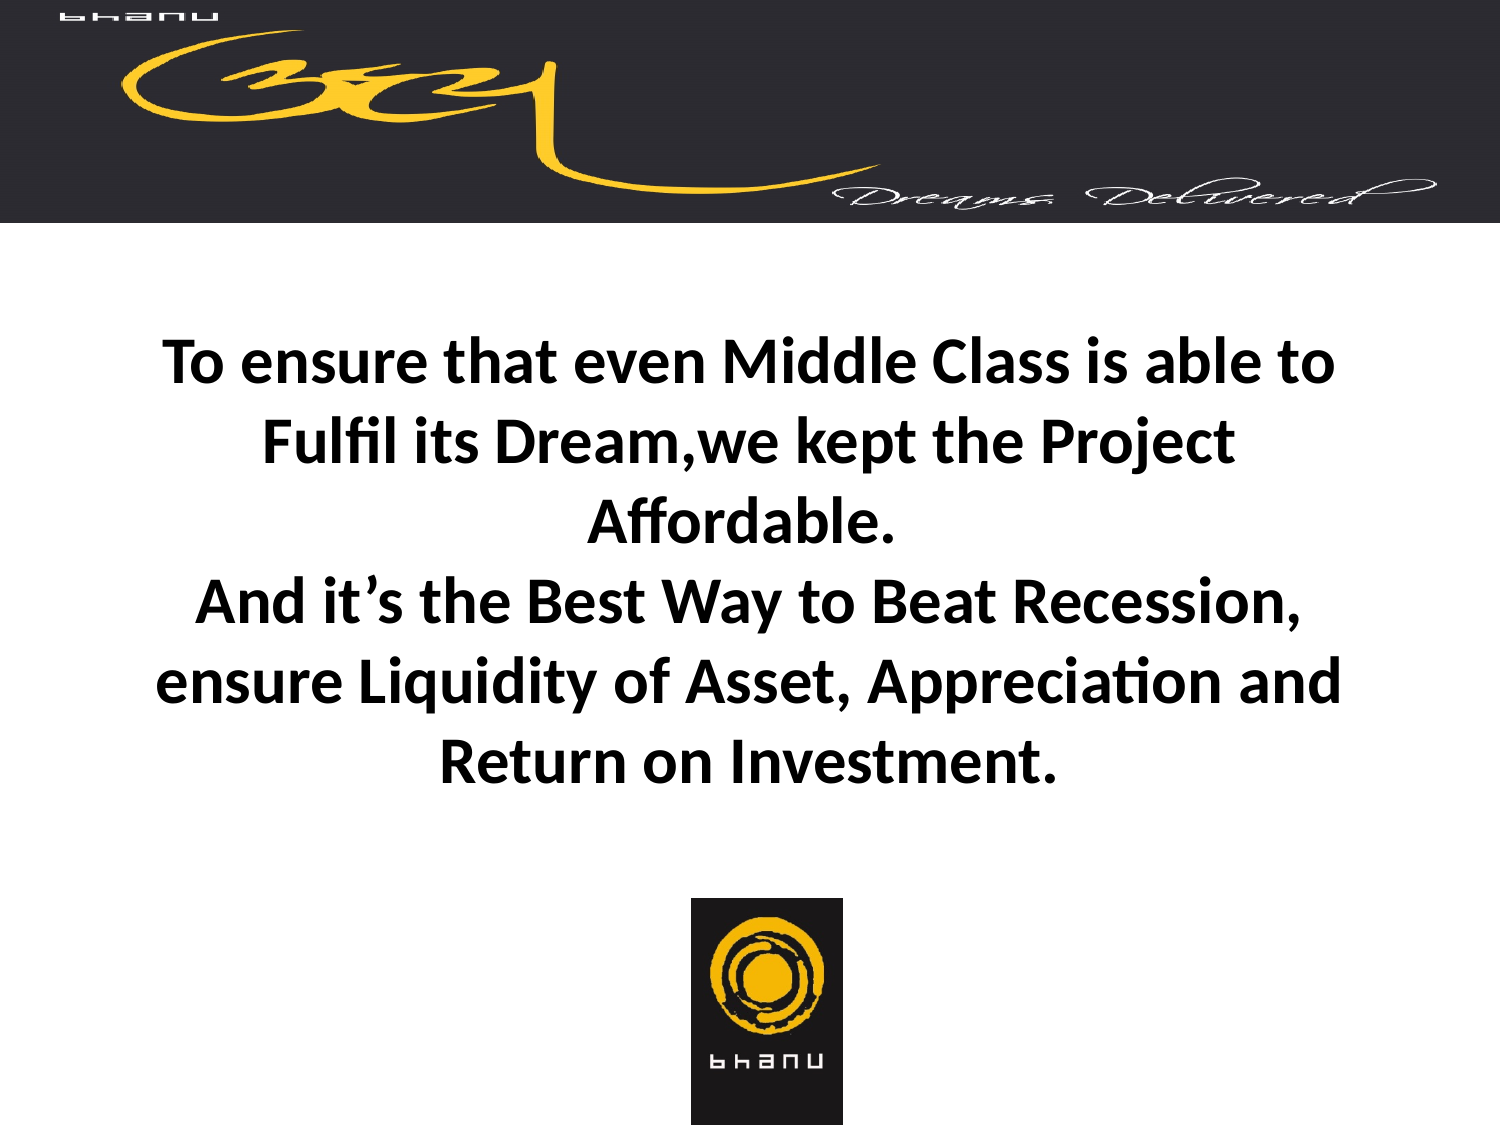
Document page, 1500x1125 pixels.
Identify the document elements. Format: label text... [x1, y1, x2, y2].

picture [0, 0, 1500, 223]
title To ensure that even Middle Class is able to Fulfil its Dream,we kept the Project Affordable. And it’s the Best Way to Beat Recession, ensure Liquidity of Asset, Appreciation and Return on Investment. [112, 222, 1388, 891]
picture [691, 898, 843, 1125]
